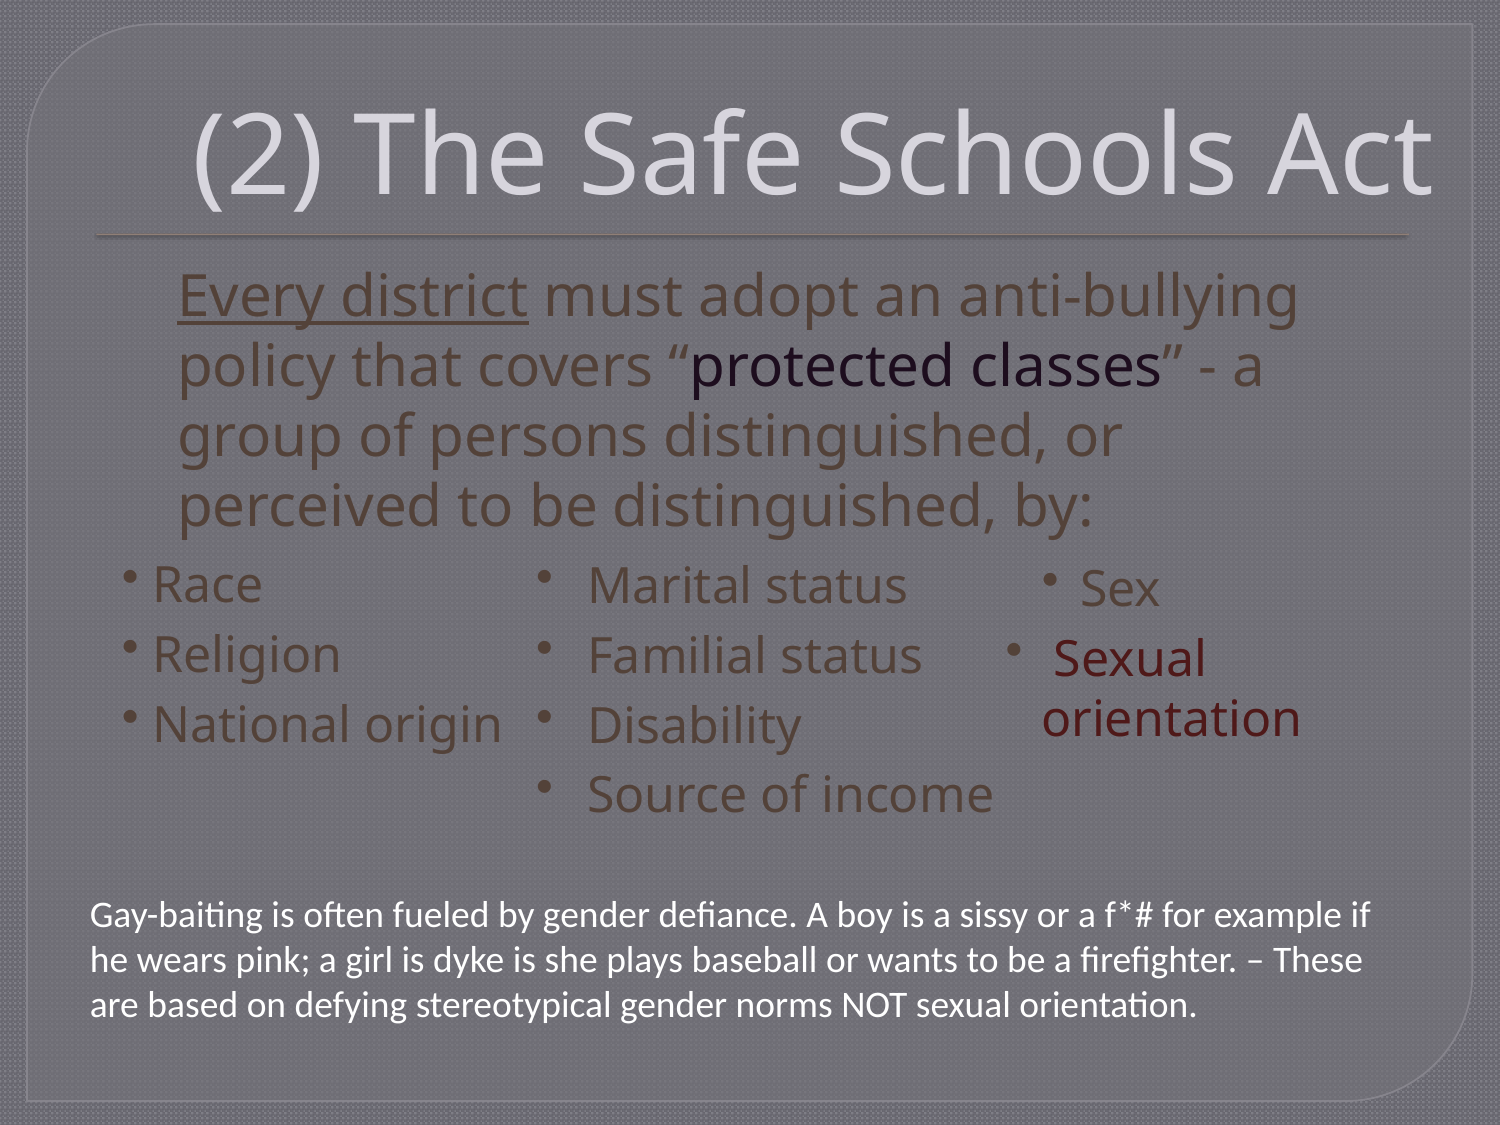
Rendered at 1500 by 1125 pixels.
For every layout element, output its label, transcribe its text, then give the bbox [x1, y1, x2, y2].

text_box Sex Sexual orientation [951, 548, 1426, 754]
text_box Marital status Familial status Disability Source of income [445, 545, 1083, 831]
text_box Every district must adopt an anti-bullying policy that covers “protected classes” - a group of persons distinguished, or perceived to be distinguished, by: [87, 250, 1400, 545]
text_box Gay-baiting is often fueled by gender defiance. A boy is a sissy or a f*# for example if he wears pink; a girl is dyke is she plays baseball or wants to be a firefighter. – These are based on defying stereotypical gender norms NOT sexual orientation. [74, 882, 1426, 1078]
title (2) The Safe Schools Act [75, 61, 1450, 225]
text_box Race Religion National origin [30, 545, 445, 806]
